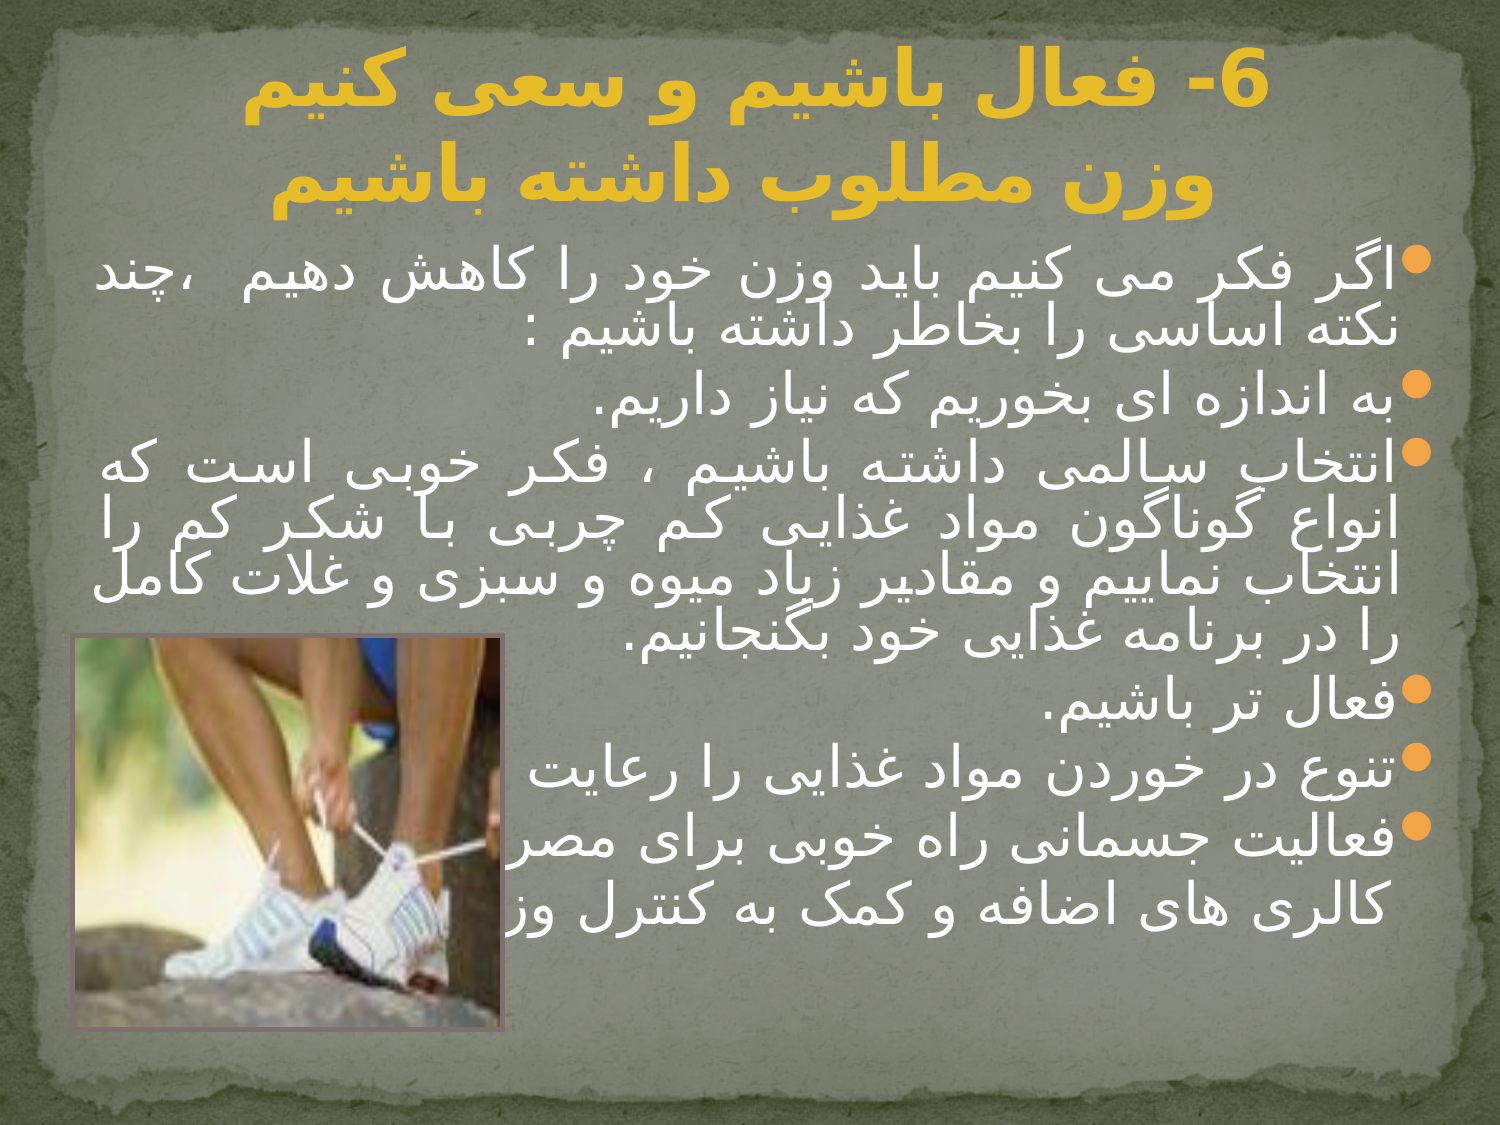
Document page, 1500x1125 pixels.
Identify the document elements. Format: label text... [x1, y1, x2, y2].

title 6- فعال باشیم و سعی کنیم وزن مطلوب داشته باشیم [37, 24, 1450, 225]
picture [75, 638, 500, 1027]
list اگر فکر می کنیم باید وزن خود را کاهش دهیم ،چند نکته اساسی را بخاطر داشته باشیم : به اندازه ای بخوریم که نیاز داریم. انتخاب سالمی داشته باشیم ، فکر خوبی است که انواع گوناگون مواد غذایی کم چربی با شکر کم را انتخاب نماییم و مقادیر زیاد میوه و سبزی و غلات کامل را در برنامه غذایی خود بگنجانیم. فعال تر باشیم. تنوع در خوردن مواد غذایی را رعایت نماییم. فعالیت جسمانی راه خوبی برای مصرف کالری های اضافه و کمک به کنترل وزن است. [74, 237, 1463, 1026]
